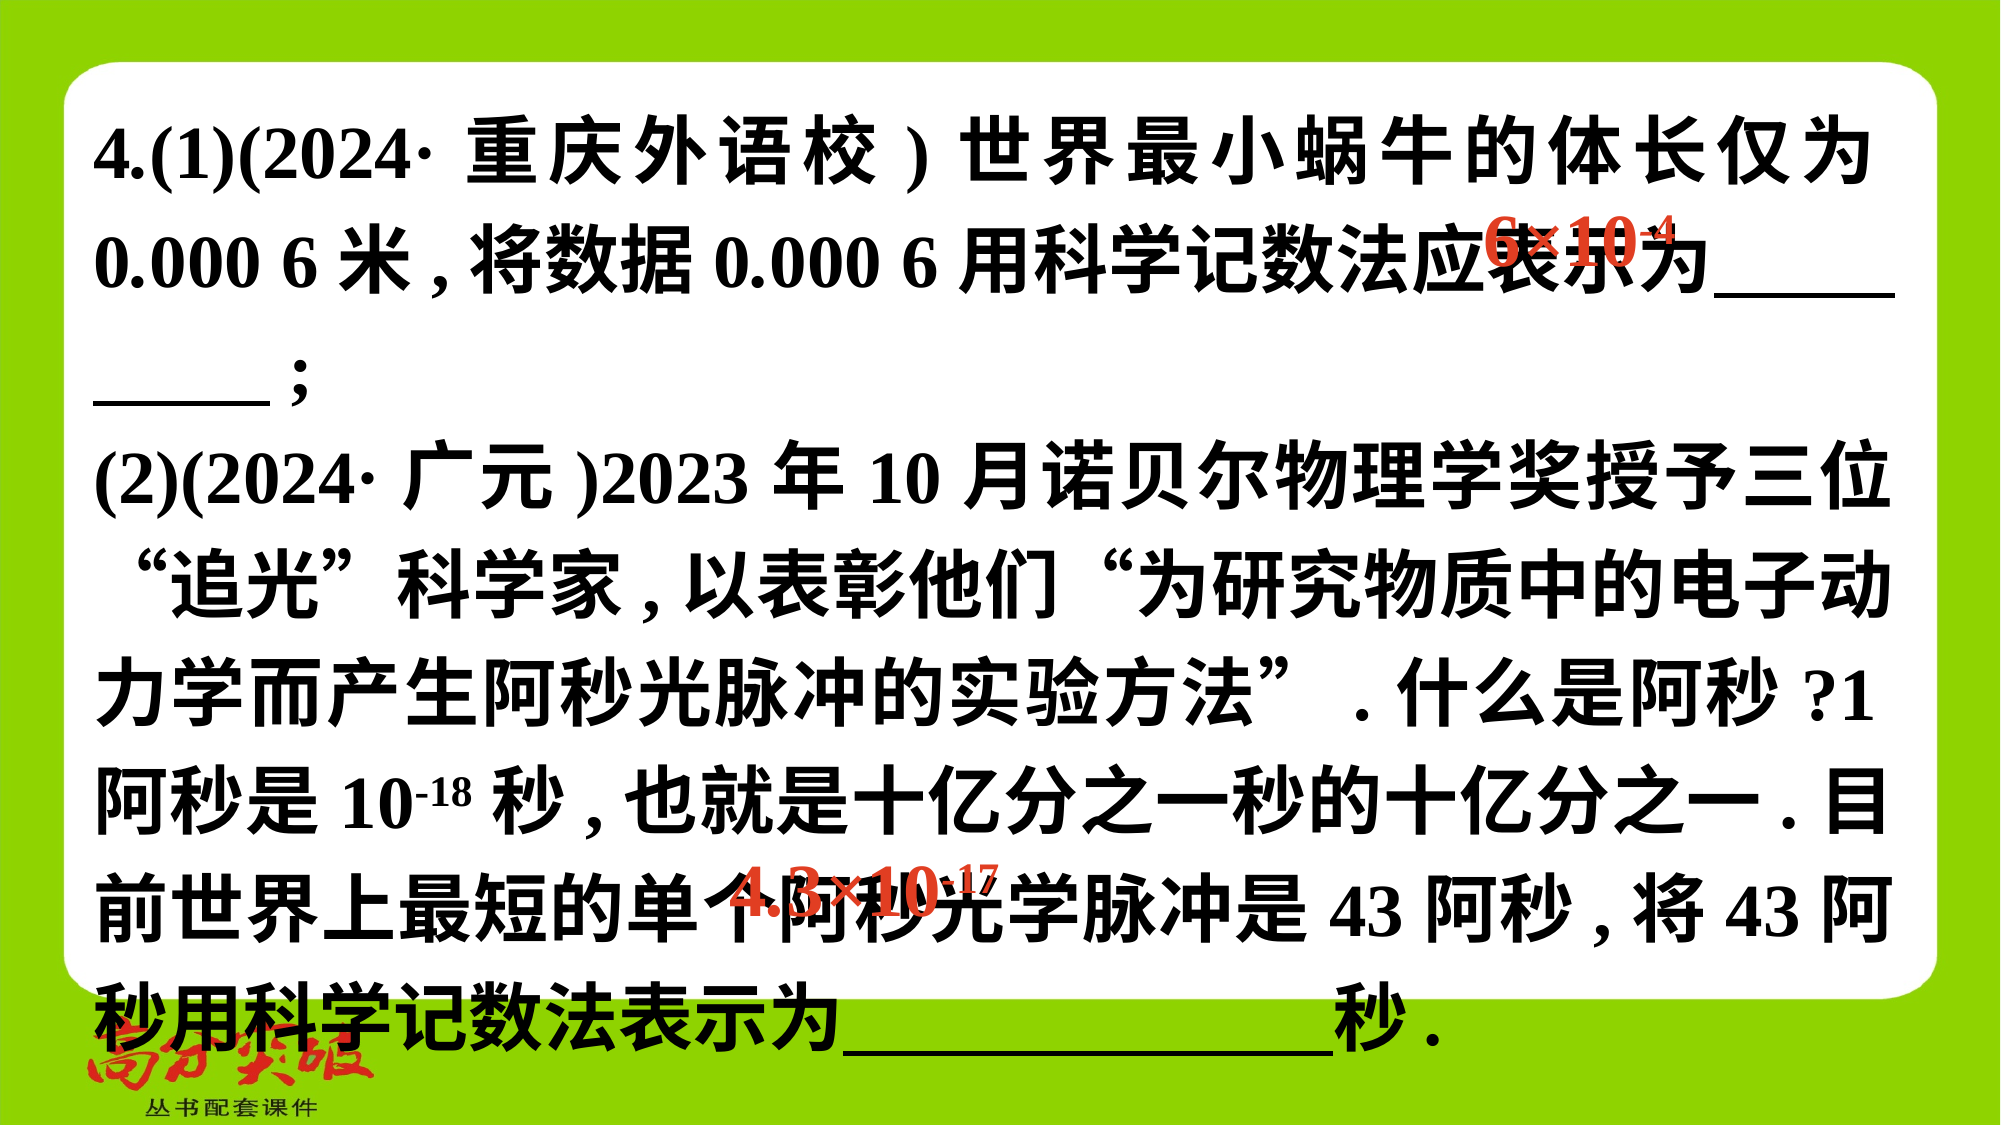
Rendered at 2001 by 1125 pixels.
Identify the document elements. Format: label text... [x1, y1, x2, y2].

text_box 4.(1)(2024·重庆外语校)世界最小蜗牛的体长仅为0.000 6米,将数据0.000 6用科学记数法应表示为 ; (2)(2024·广元)2023年10月诺贝尔物理学奖授予三位“追光”科学家,以表彰他们“为研究物质中的电子动力学而产生阿秒光脉冲的实验方法”.什么是阿秒?1阿秒是10-18秒,也就是十亿分之一秒的十亿分之一.目前世界上最短的单个阿秒光学脉冲是43阿秒,将43阿秒用科学记数法表示为 秒. [78, 78, 1910, 1068]
text_box 6×10-4 [1469, 184, 1691, 290]
text_box 4.3×10-17 [715, 834, 1015, 939]
picture [0, 0, 2001, 1125]
